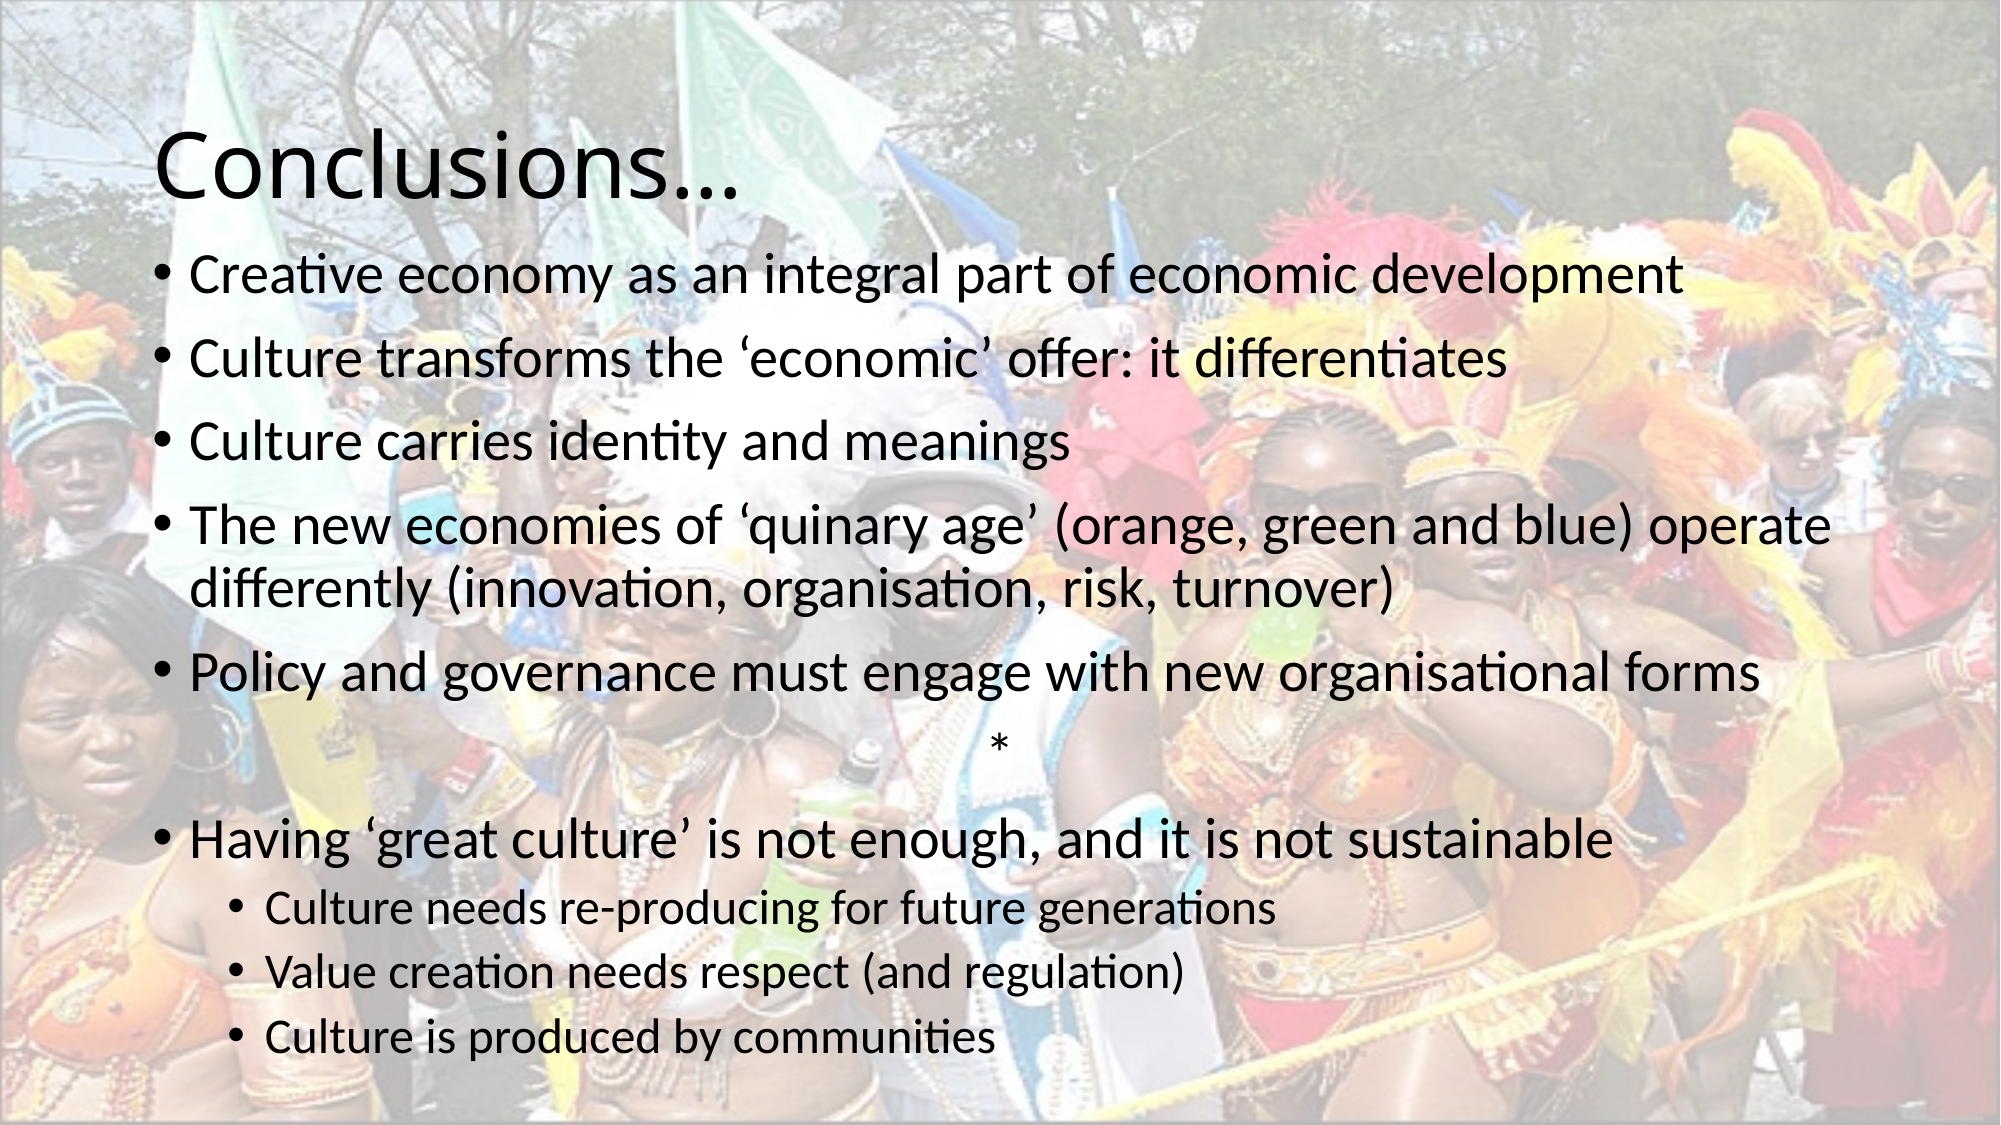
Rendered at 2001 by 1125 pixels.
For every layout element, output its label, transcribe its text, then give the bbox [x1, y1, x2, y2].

list Creative economy as an integral part of economic development Culture transforms the ‘economic’ offer: it differentiates Culture carries identity and meanings The new economies of ‘quinary age’ (orange, green and blue) operate differently (innovation, organisation, risk, turnover) Policy and governance must engage with new organisational forms * Having ‘great culture’ is not enough, and it is not sustainable Culture needs re-producing for future generations Value creation needs respect (and regulation) Culture is produced by communities [137, 235, 1863, 1105]
title Conclusions… [137, 59, 1863, 235]
